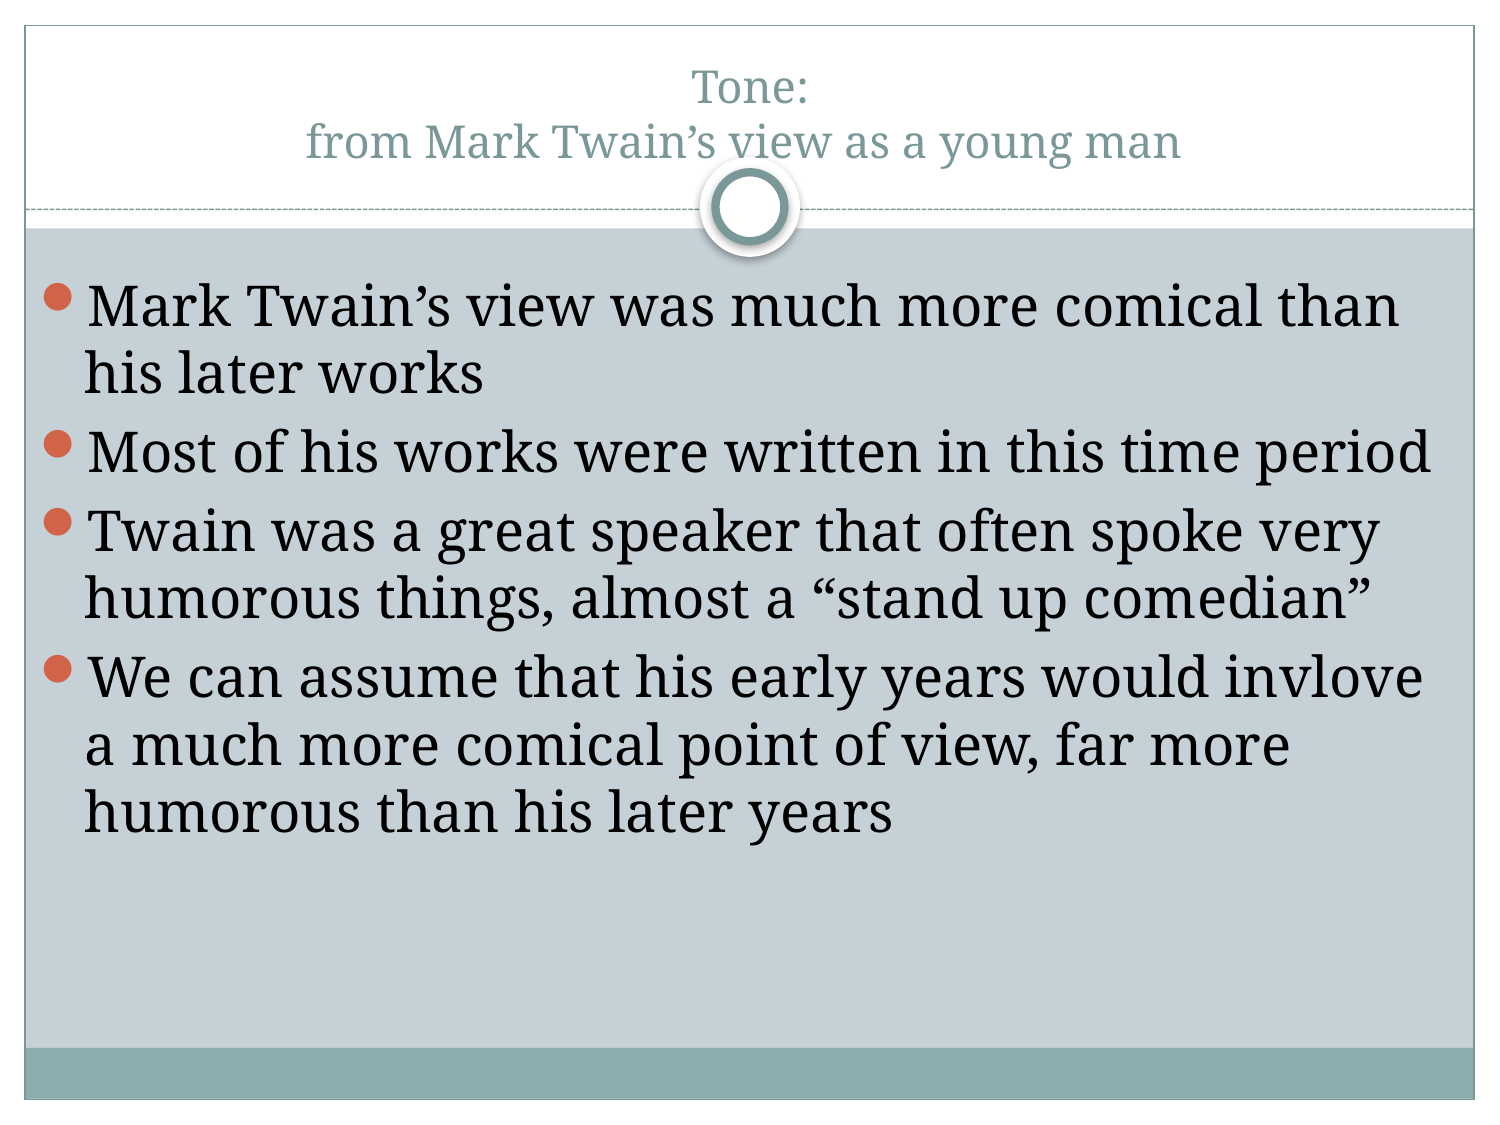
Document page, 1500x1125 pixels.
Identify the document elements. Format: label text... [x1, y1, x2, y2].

title Tone: from Mark Twain’s view as a young man [50, 50, 1450, 175]
list Mark Twain’s view was much more comical than his later works Most of his works were written in this time period Twain was a great speaker that often spoke very humorous things, almost a “stand up comedian” We can assume that his early years would invlove a much more comical point of view, far more humorous than his later years [24, 262, 1463, 1088]
